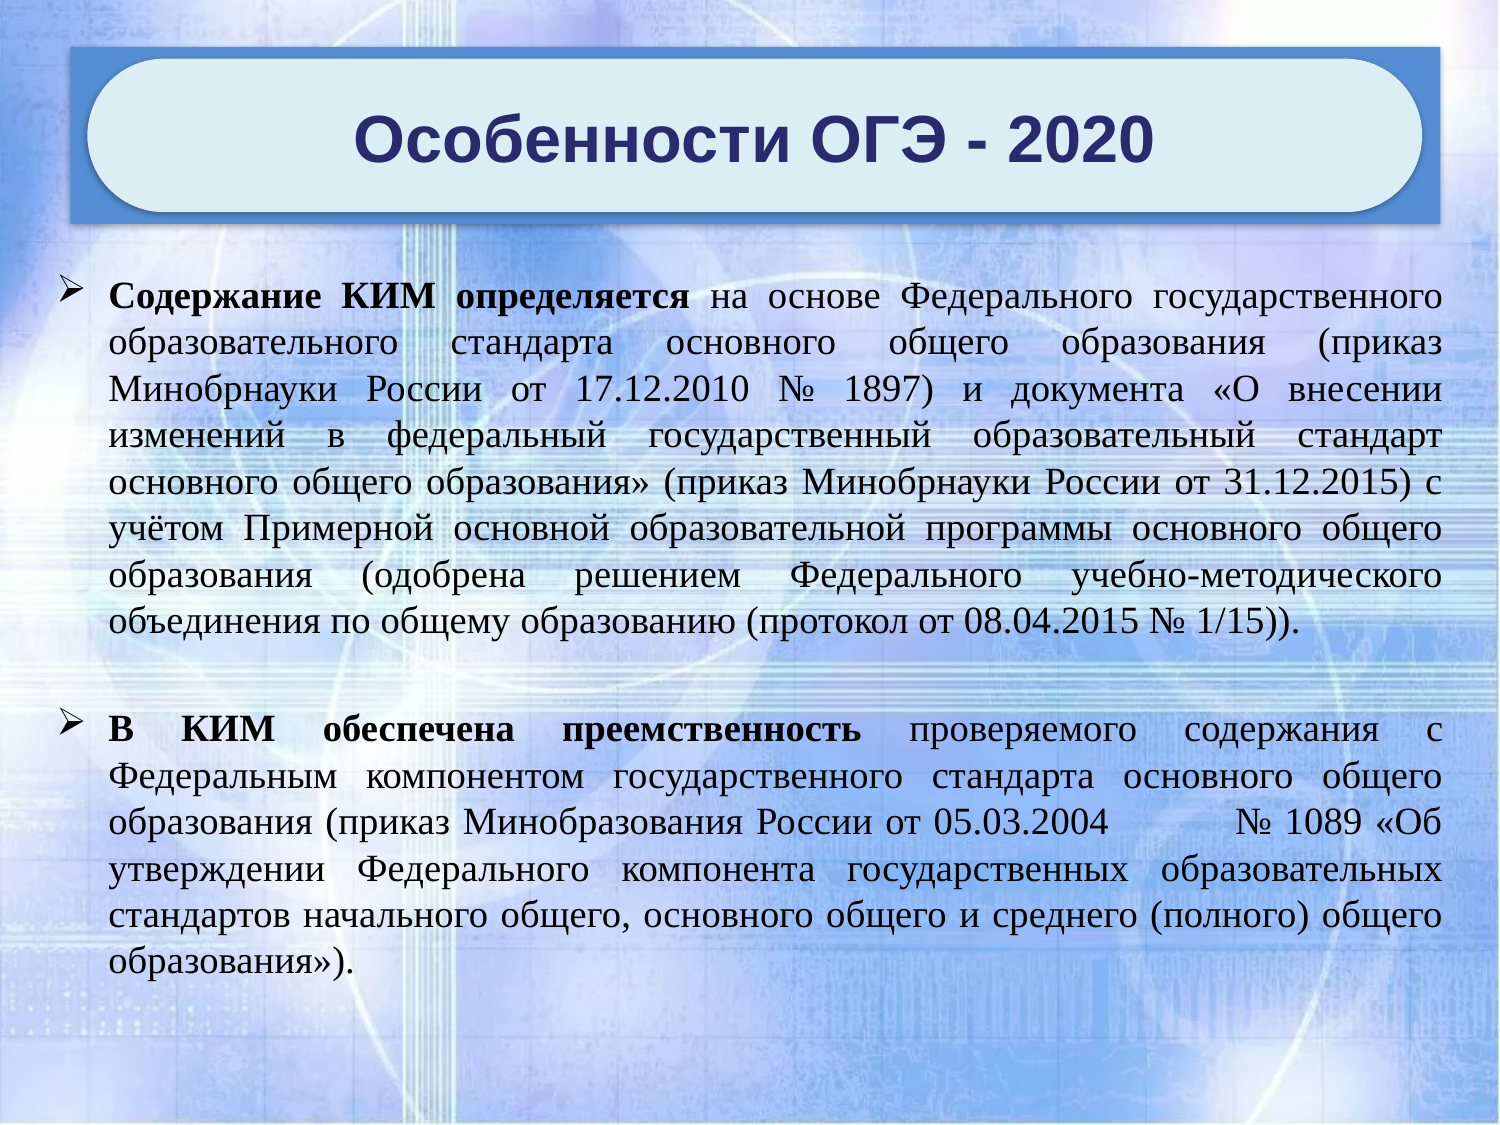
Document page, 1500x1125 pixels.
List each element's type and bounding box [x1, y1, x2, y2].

picture [0, 0, 1500, 1125]
text_box [70, 46, 1441, 225]
